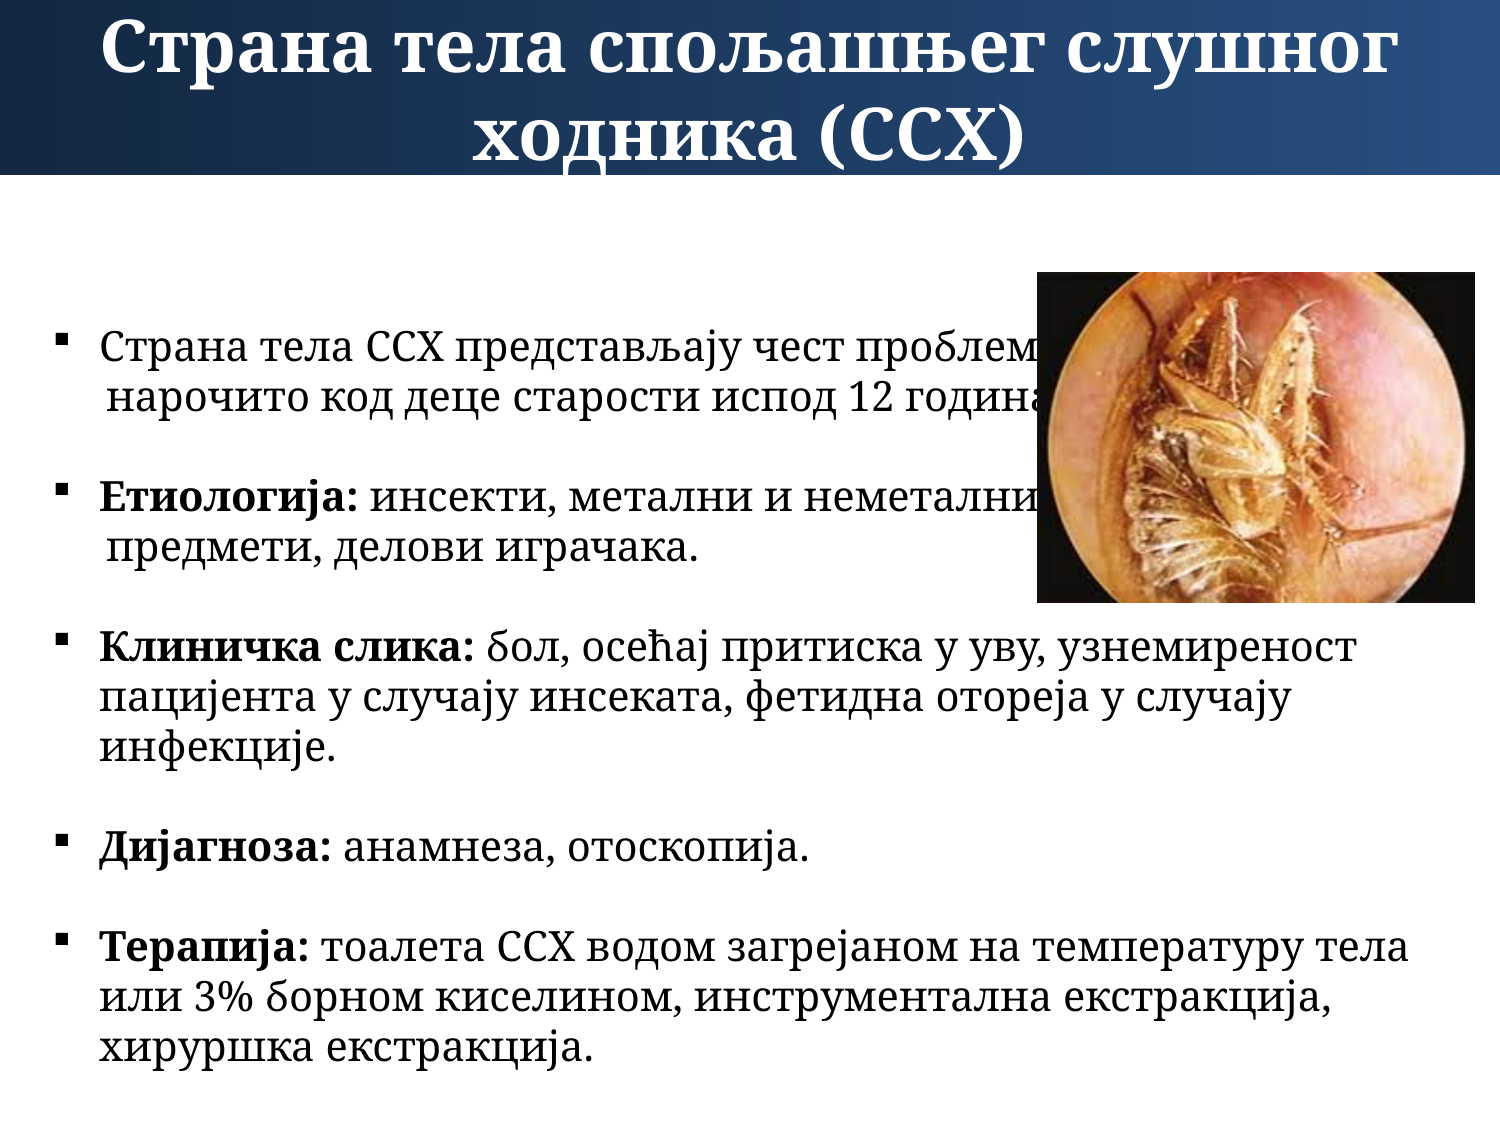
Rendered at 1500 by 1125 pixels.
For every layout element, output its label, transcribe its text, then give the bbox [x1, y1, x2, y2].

text_box Страна тела ССХ представљају чест проблем нарочито код деце старости испод 12 година. Етиологија: инсекти, метални и неметални предмети, делови играчака. Клиничка слика: бол, осећај притиска у уву, узнемиреност пацијента у случају инсеката, фетидна отореја у случају инфекције. Дијагноза: анамнеза, отоскопија. Терапија: тоалета ССХ водом загрејаном на температуру тела или 3% борном киселином, инструментална екстракција, хируршка екстракција. [37, 212, 1488, 1125]
picture [1037, 271, 1476, 603]
text_box Страна тела спољашњег слушног ходника (ССХ) [0, 0, 1500, 176]
